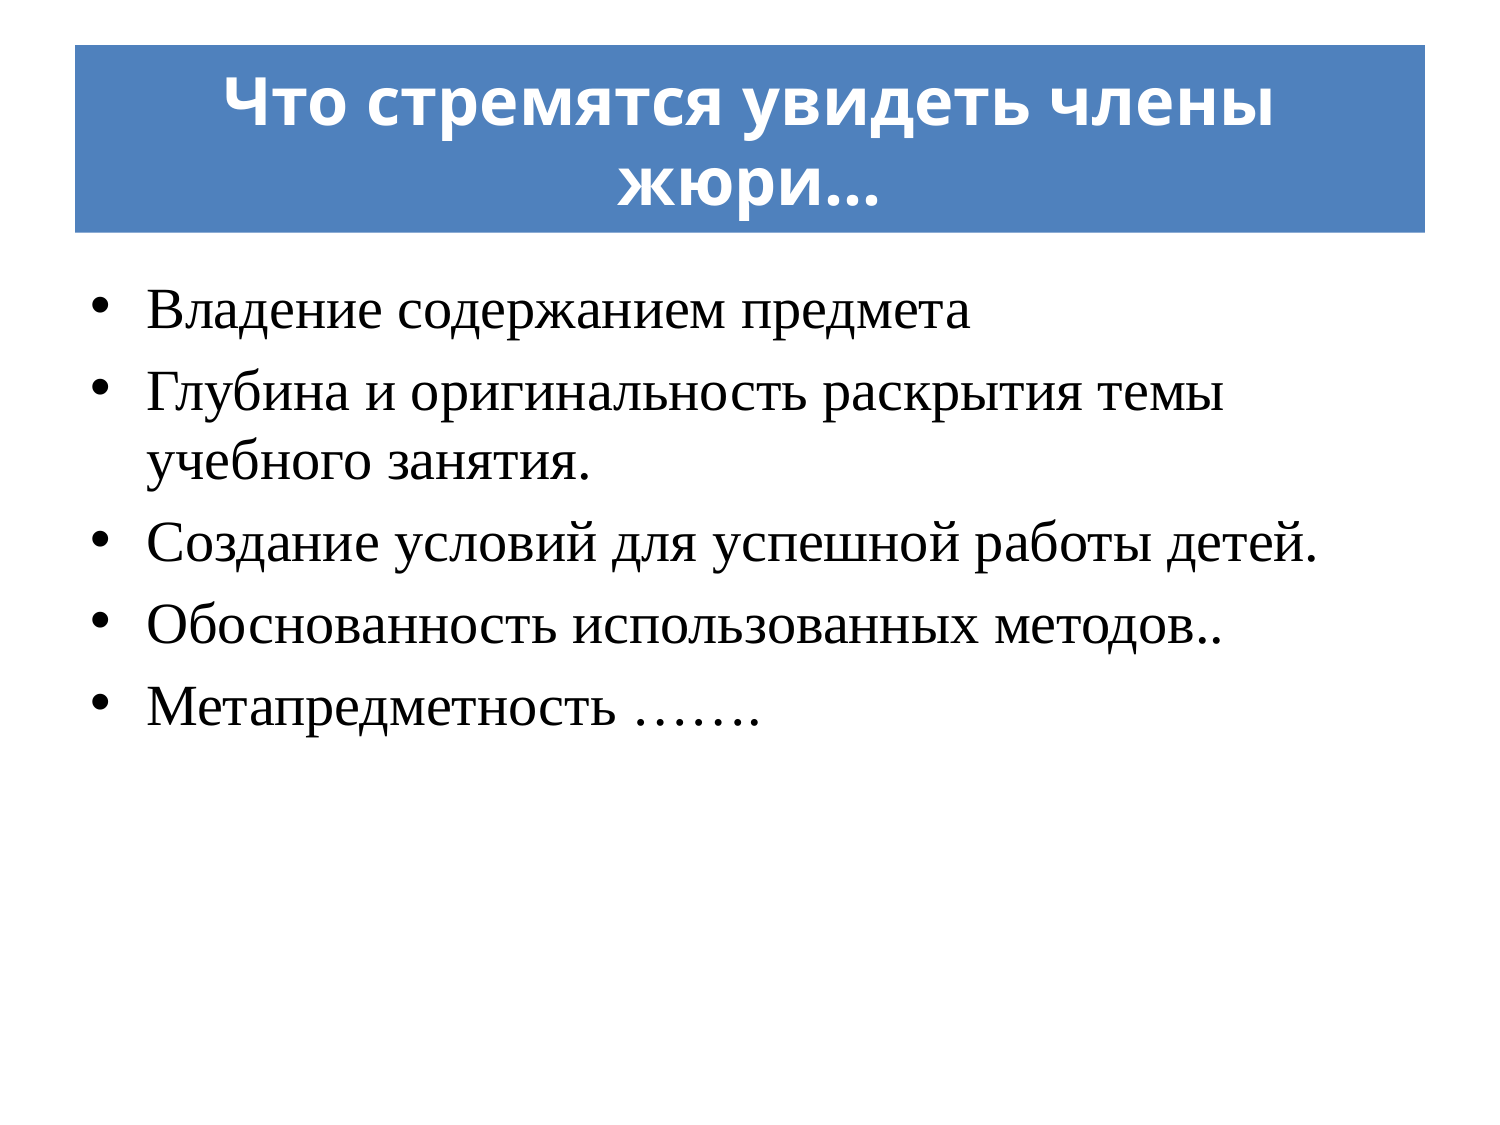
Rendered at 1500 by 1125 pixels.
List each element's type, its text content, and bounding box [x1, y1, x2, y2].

title Что стремятся увидеть члены жюри… [75, 45, 1425, 233]
list Владение содержанием предмета Глубина и оригинальность раскрытия темы учебного занятия. Создание условий для успешной работы детей. Обоснованность использованных методов.. Метапредметность ……. [75, 262, 1425, 1005]
